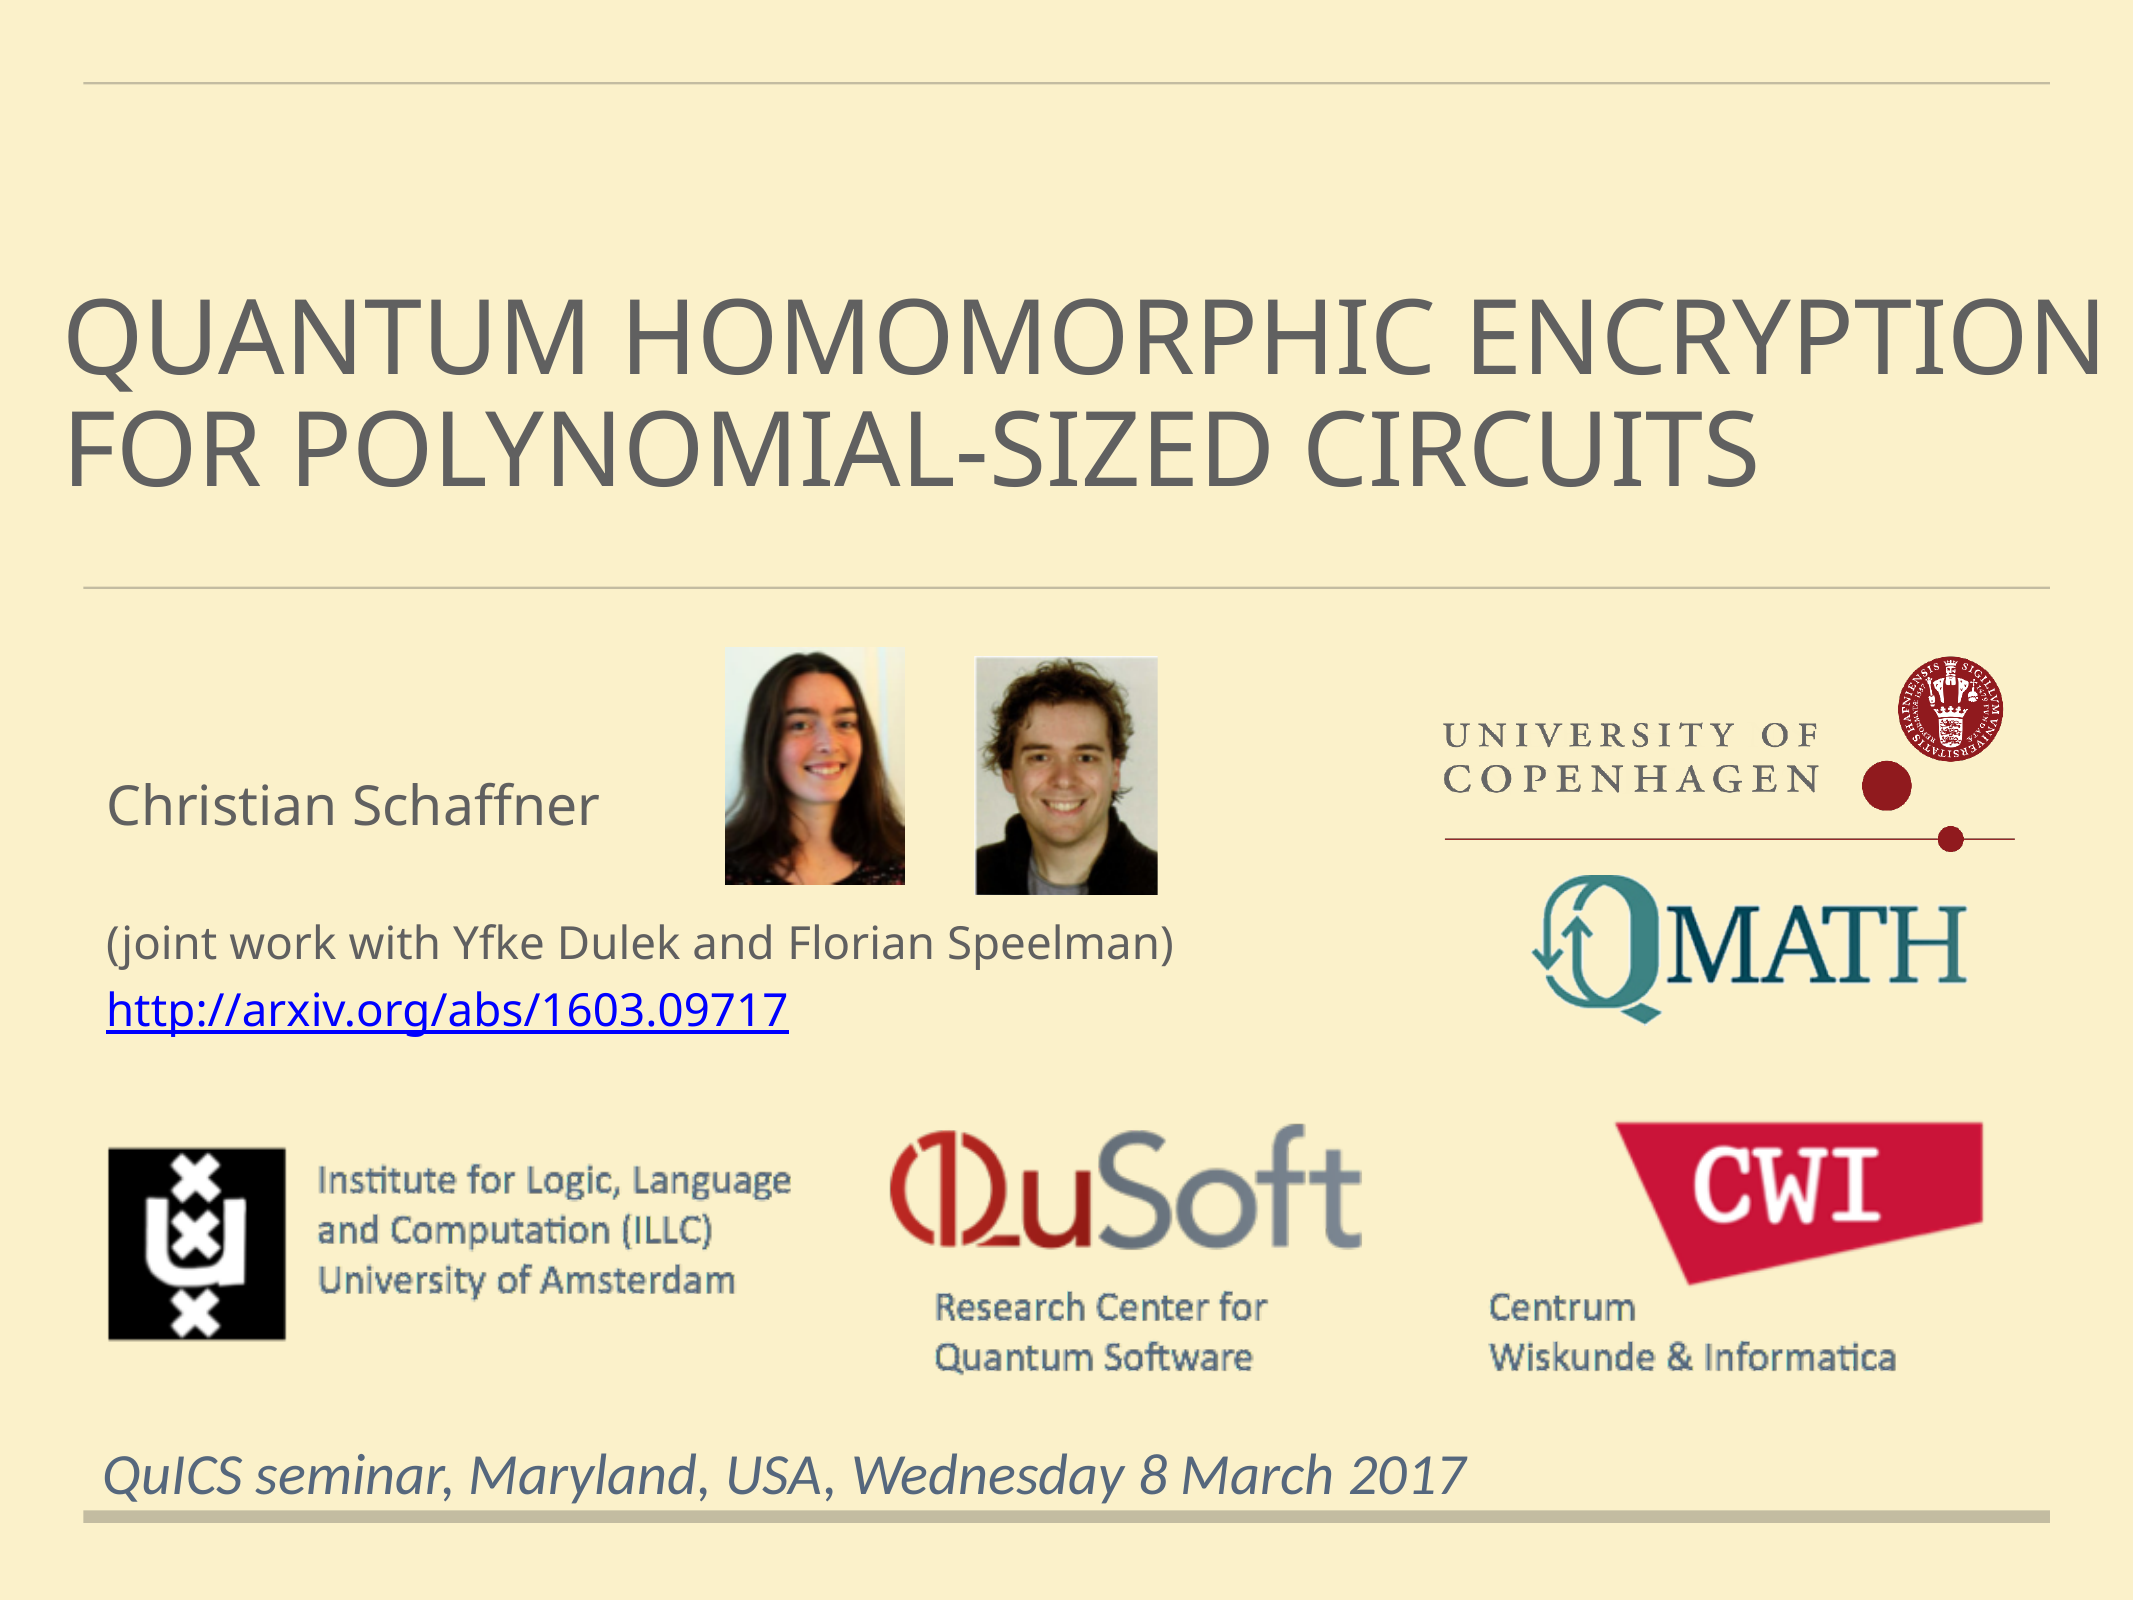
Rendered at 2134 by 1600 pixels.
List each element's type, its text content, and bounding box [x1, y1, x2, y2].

picture [1531, 874, 1974, 1026]
picture [107, 1081, 2025, 1440]
picture [724, 646, 905, 885]
picture [1427, 645, 2025, 869]
subtitle Christian Schaffner (joint work with Yfke Dulek and Florian Speelman) http://arxiv.org/abs/1603.09717 [97, 748, 1317, 1057]
picture [973, 656, 1158, 895]
text_box QuICS seminar, Maryland, USA, Wednesday 8 March 2017 [94, 1427, 1475, 1515]
title Quantum Homomorphic ENCRYPTION for polynomial-sized circuits [53, 183, 2134, 519]
